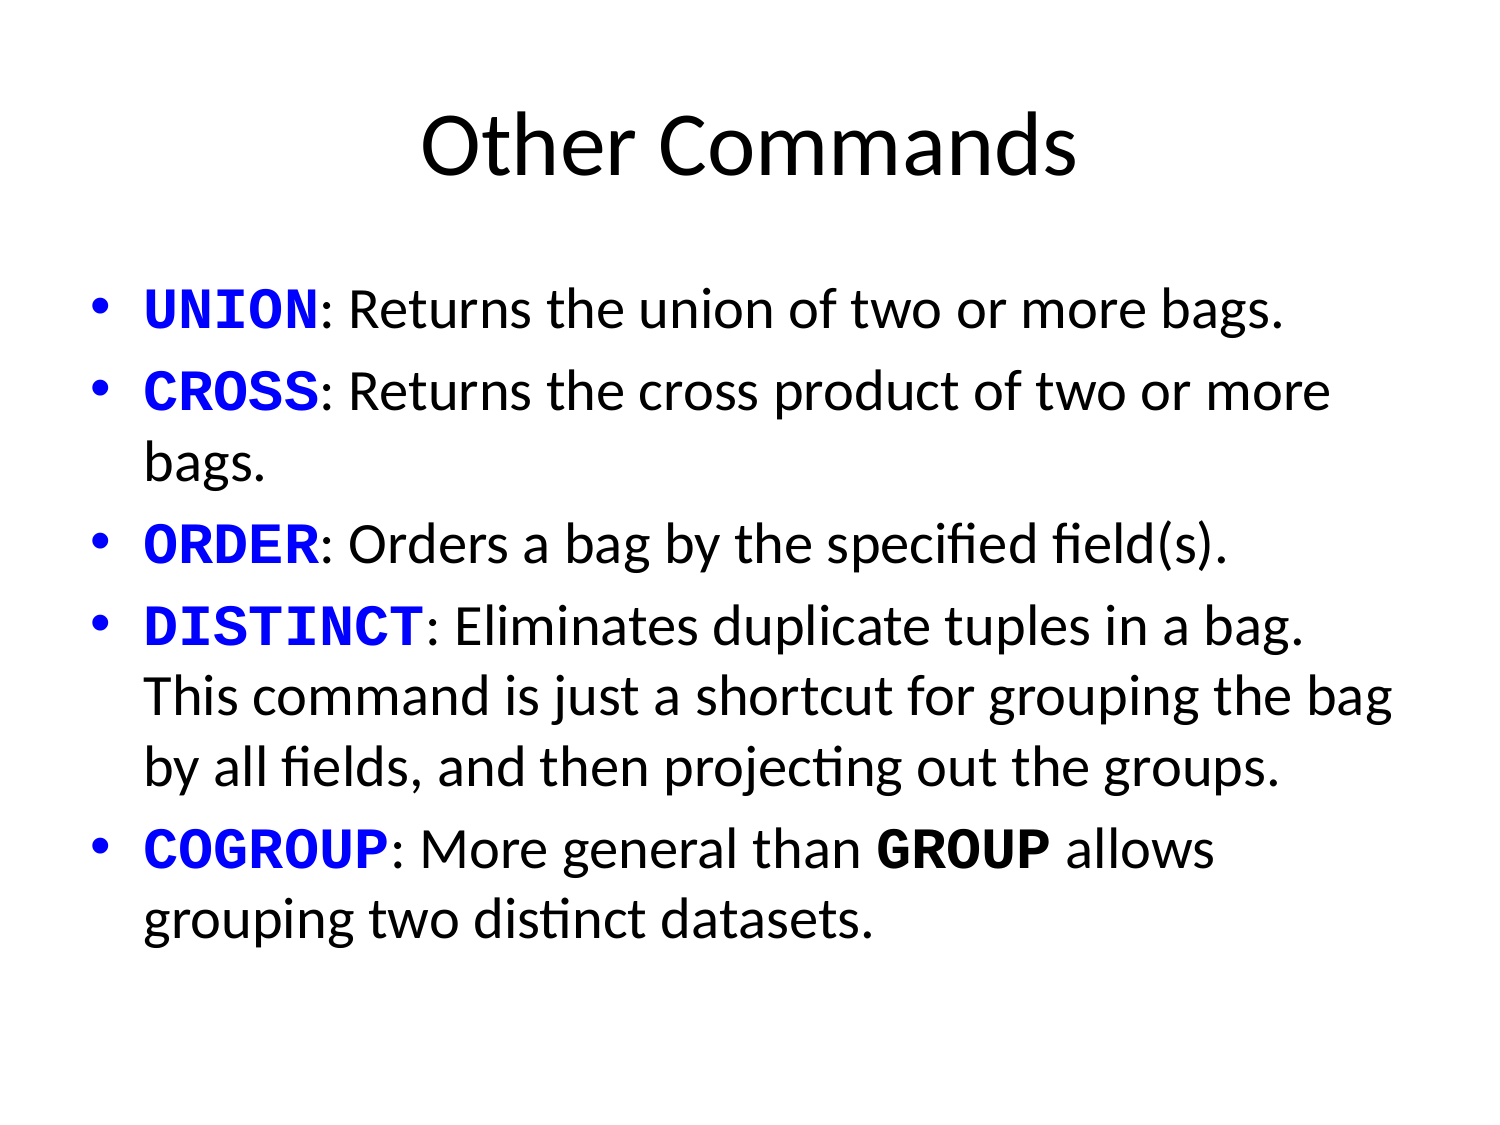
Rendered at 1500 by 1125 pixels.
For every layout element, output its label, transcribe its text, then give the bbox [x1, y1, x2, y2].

title Other Commands [75, 45, 1425, 233]
list UNION: Returns the union of two or more bags. CROSS: Returns the cross product of two or more bags. ORDER: Orders a bag by the specified field(s). DISTINCT: Eliminates duplicate tuples in a bag. This command is just a shortcut for grouping the bag by all fields, and then projecting out the groups. COGROUP: More general than GROUP allows grouping two distinct datasets. [75, 262, 1425, 1005]
